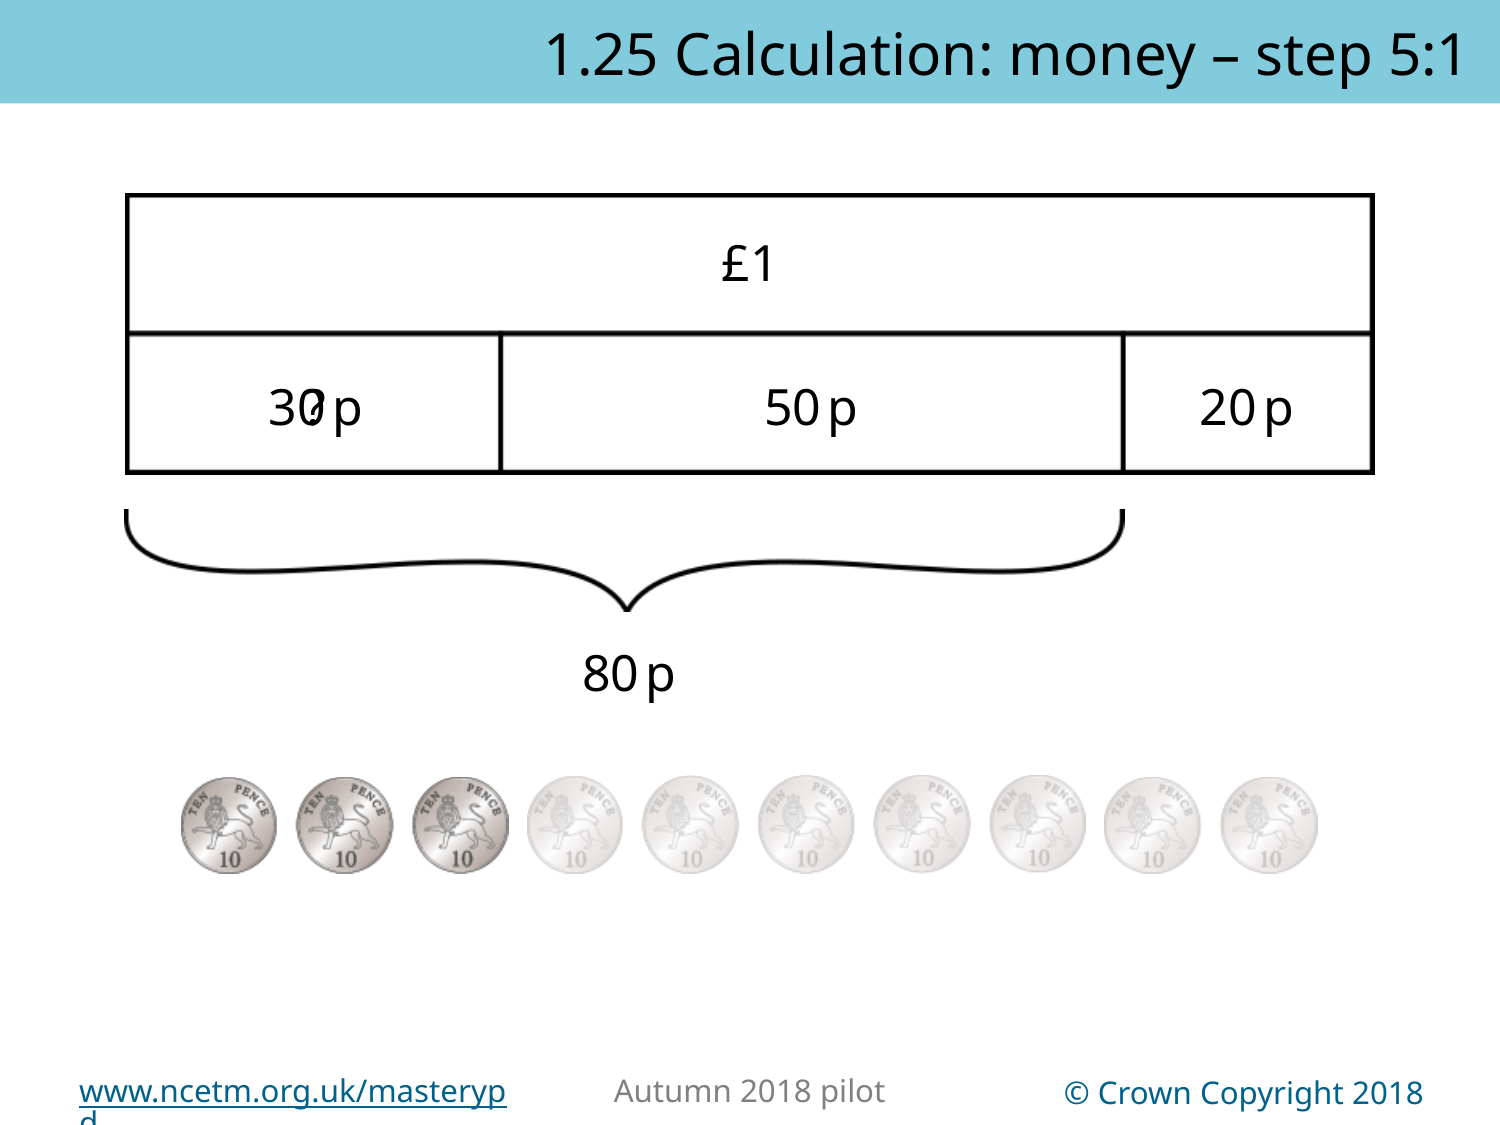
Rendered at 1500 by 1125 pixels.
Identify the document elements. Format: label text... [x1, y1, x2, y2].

picture [527, 775, 1087, 874]
picture [180, 777, 509, 874]
text_box [1100, 772, 1325, 879]
picture [124, 509, 1126, 612]
list 1.25 Calculation: money – step 5:1 [0, 0, 1500, 104]
picture [1104, 777, 1318, 874]
picture [125, 193, 1375, 475]
text_box 80 p [566, 633, 692, 709]
text_box [516, 770, 1090, 877]
